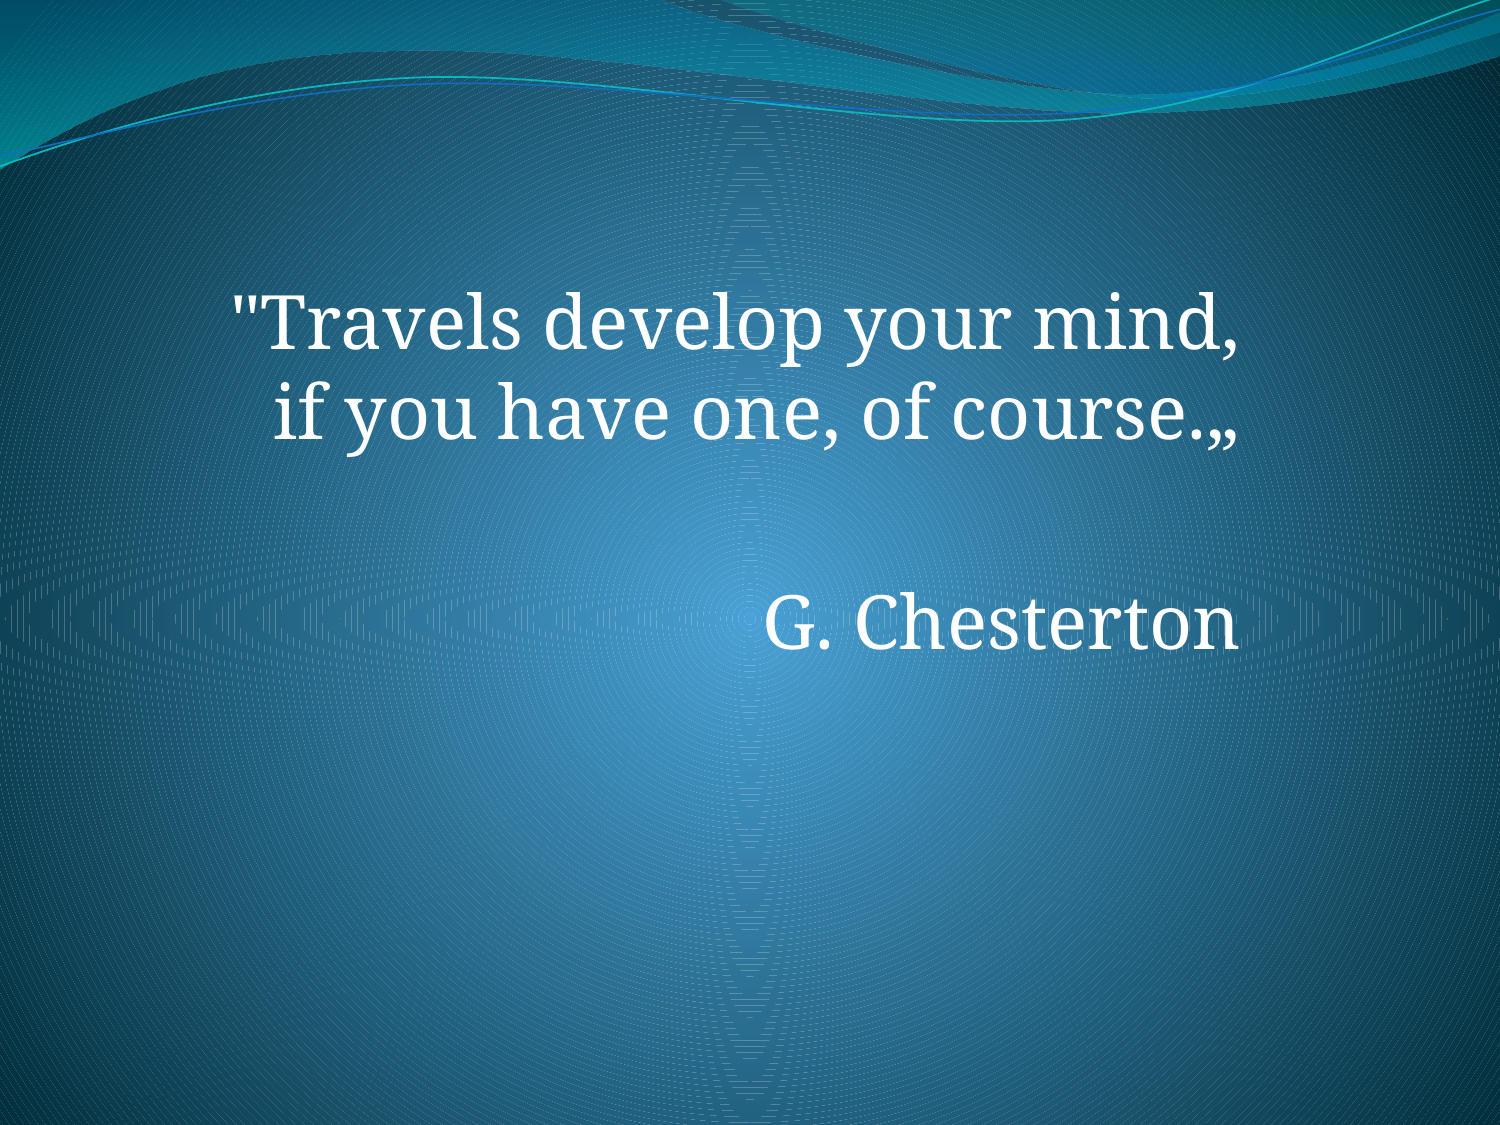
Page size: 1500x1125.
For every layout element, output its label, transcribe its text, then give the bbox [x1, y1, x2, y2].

subtitle "Travels develop your mind, if you have one, of course.„ G. Chesterton [194, 266, 1245, 799]
